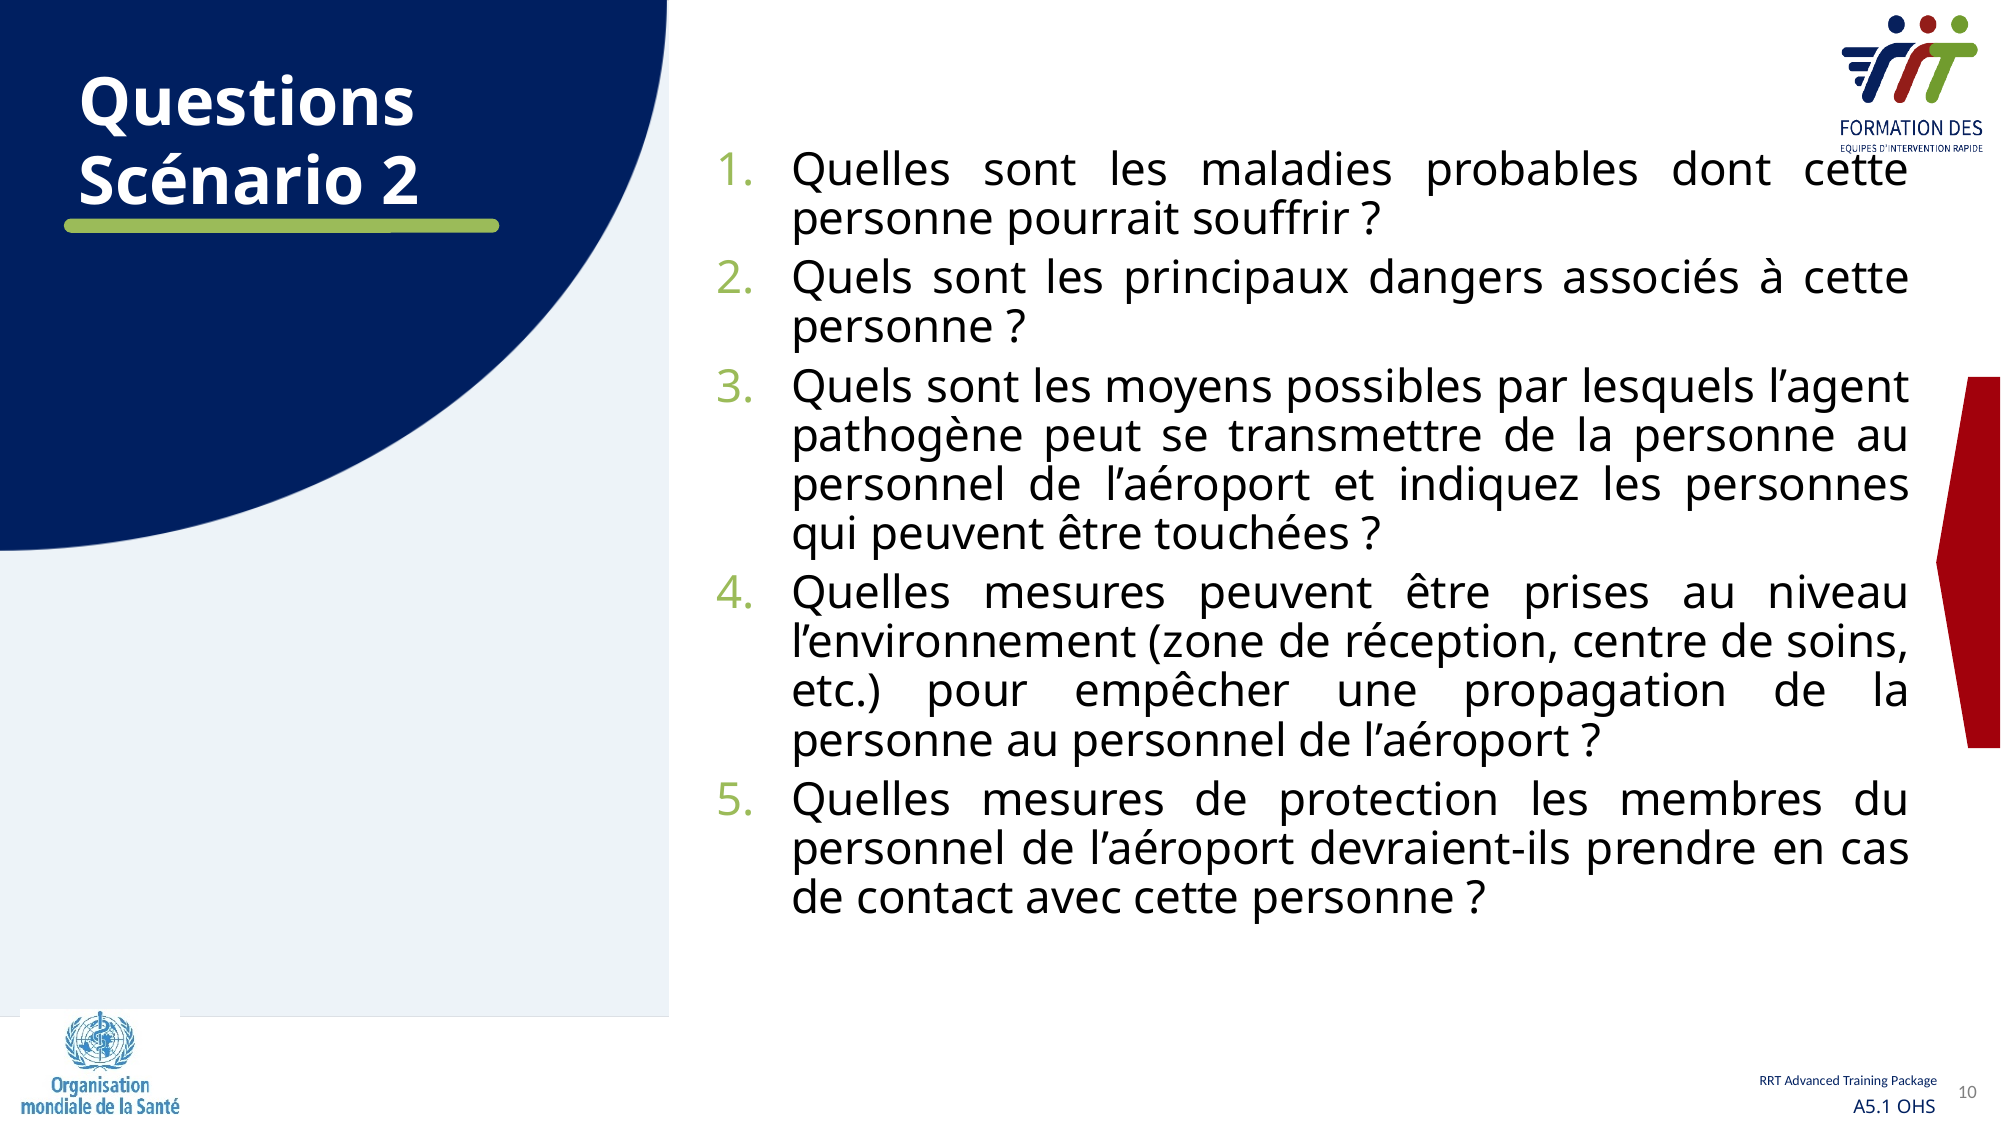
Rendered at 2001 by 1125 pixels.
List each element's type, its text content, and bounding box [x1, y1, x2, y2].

title Questions Scénario 2 [63, 44, 564, 232]
picture [0, 0, 669, 1115]
picture [1840, 14, 1983, 154]
list Quelles sont les maladies probables dont cette personne pourrait souffrir ? Quels sont les principaux dangers associés à cette personne ? Quels sont les moyens possibles par lesquels l’agent pathogène peut se transmettre de la personne au personnel de l’aéroport et indiquez les personnes qui peuvent être touchées ? Quelles mesures peuvent être prises au niveau l’environnement (zone de réception, centre de soins, etc.) pour empêcher une propagation de la personne au personnel de l’aéroport ? Quelles mesures de protection les membres du personnel de l’aéroport devraient-ils prendre en cas de contact avec cette personne ? [701, 138, 1925, 1049]
